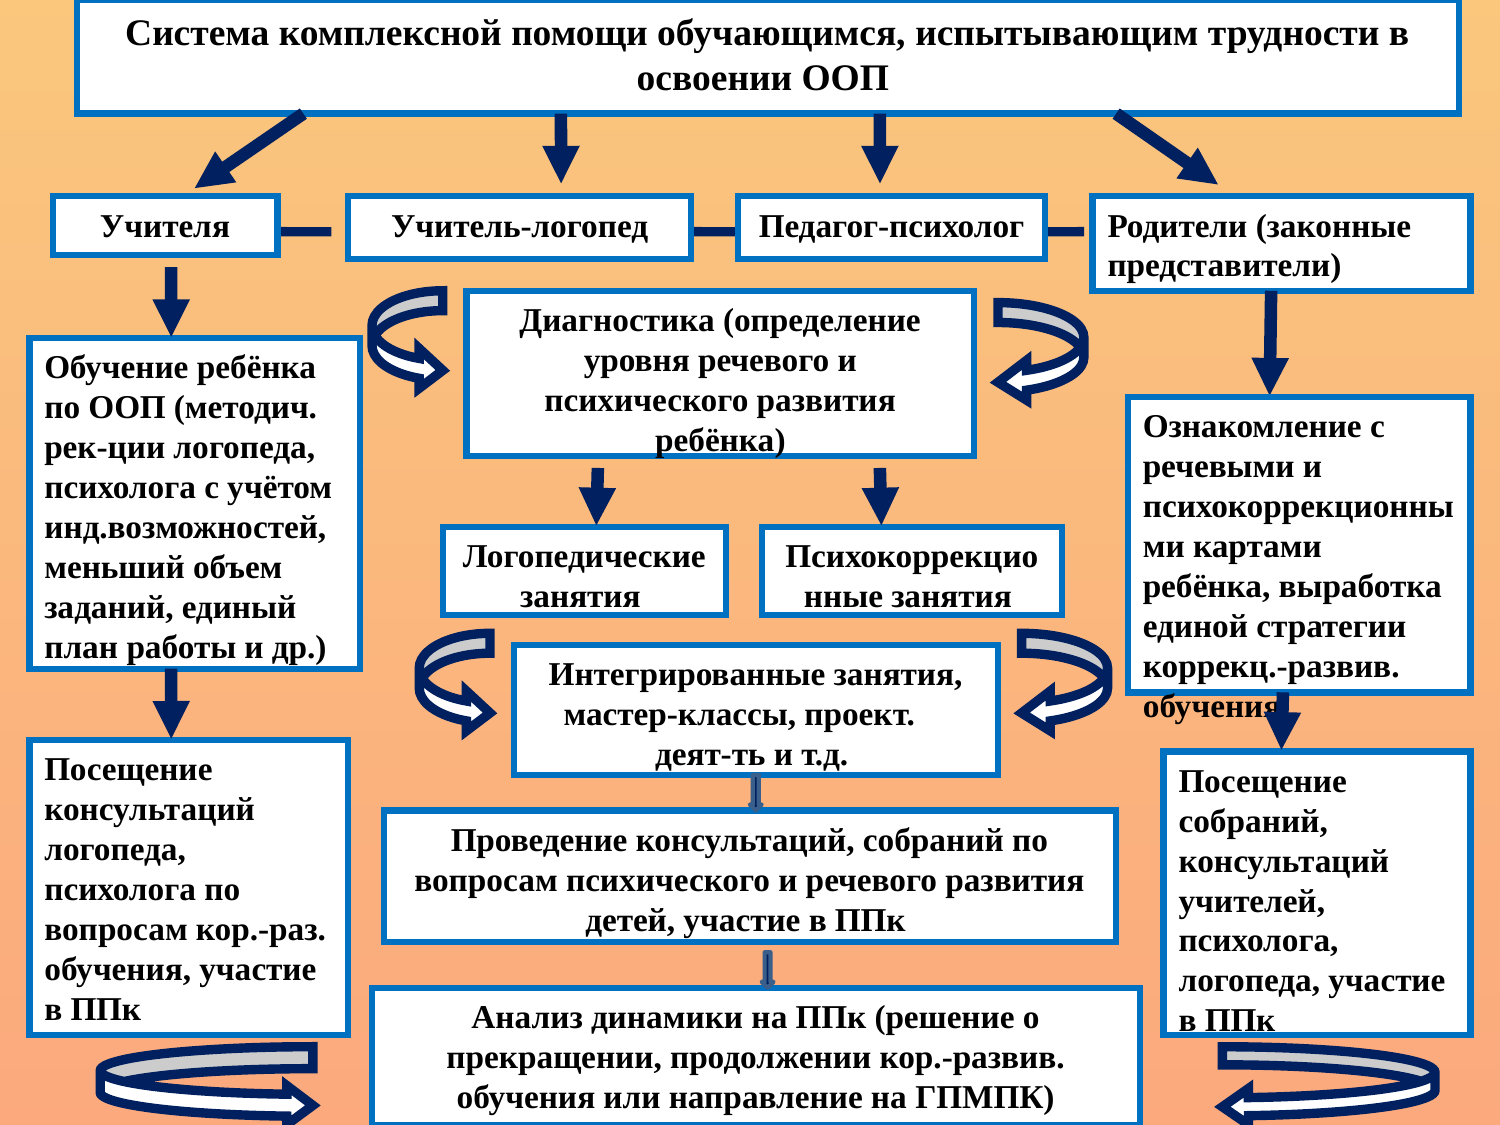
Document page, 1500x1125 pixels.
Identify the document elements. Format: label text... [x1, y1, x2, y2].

text_box [554, 113, 568, 184]
text_box Логопедические занятия [442, 527, 727, 615]
text_box [1275, 692, 1288, 750]
text_box [194, 113, 304, 189]
text_box [874, 467, 888, 526]
text_box Посещение консультаций логопеда, психолога по вопросам кор.-раз. обучения, участие в ППк [29, 739, 349, 1035]
text_box [1021, 633, 1108, 731]
text_box [590, 467, 603, 526]
text_box Проведение консультаций, собраний по вопросам психического и речевого развития детей, участие в ППк [383, 810, 1117, 942]
text_box Учителя [53, 196, 278, 256]
text_box Обучение ребёнка по ООП (методич. рек-ции логопеда, психолога с учётом инд.возможностей, меньший объем заданий, единый план работы и др.) [29, 338, 361, 669]
text_box Диагностика (определение уровня речевого и психического развития ребёнка) [466, 290, 975, 457]
text_box Анализ динамики на ППк (решение о прекращении, продолжении кор.-развив. обучения или направление на ГПМПК) [371, 987, 1140, 1125]
text_box [371, 290, 443, 389]
text_box Ознакомление с речевыми и психокоррекционными картами ребёнка, выработка единой стратегии коррекц.-развив. обучения [1128, 397, 1471, 693]
text_box [1222, 1046, 1436, 1125]
text_box [165, 267, 178, 337]
text_box Психокоррекционные занятия [761, 527, 1063, 615]
text_box [1116, 113, 1218, 185]
text_box [873, 113, 887, 184]
text_box [1263, 290, 1277, 396]
text_box [747, 772, 764, 813]
text_box [759, 950, 776, 990]
text_box [997, 302, 1084, 401]
text_box Педагог-психолог [738, 196, 1046, 259]
text_box Посещение собраний, консультаций учителей, психолога, логопеда, участие в ППк [1163, 751, 1471, 1035]
text_box Система комплексной помощи обучающимся, испытывающим трудности в освоении ООП [76, 0, 1459, 114]
text_box [165, 668, 178, 739]
text_box Интегрированные занятия, мастер-классы, проект. деят-ть и т.д. [513, 645, 999, 775]
text_box [100, 1046, 313, 1125]
text_box Родители (законные представители) [1092, 196, 1471, 291]
text_box [419, 633, 491, 731]
text_box Учитель-логопед [348, 196, 691, 259]
